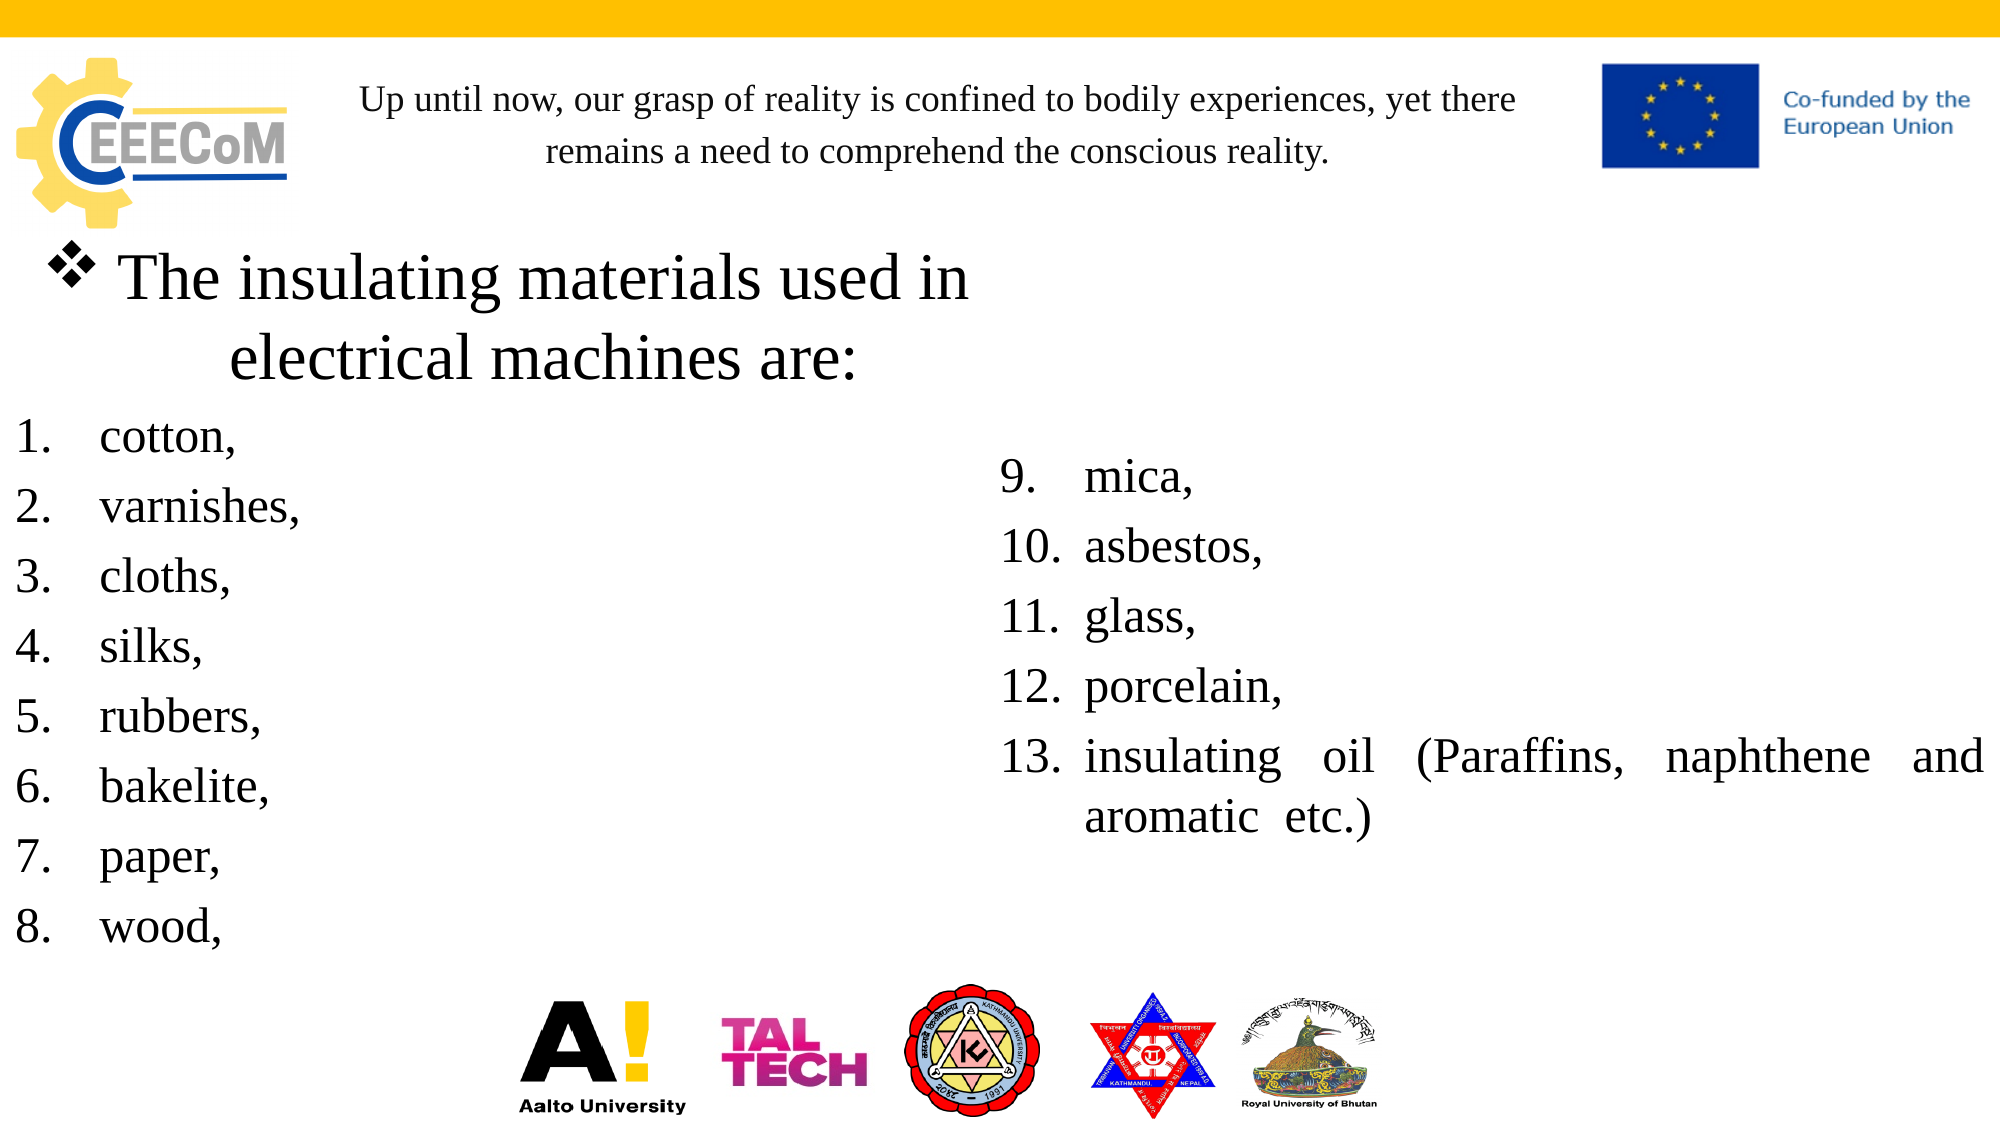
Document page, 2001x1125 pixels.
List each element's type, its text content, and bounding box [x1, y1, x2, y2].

title Up until now, our grasp of reality is confined to bodily experiences, yet there remains a need to comprehend the conscious reality. [312, 37, 1565, 201]
picture [1595, 46, 2000, 181]
list The insulating materials used in electrical machines are: cotton, varnishes, cloths, silks, rubbers, bakelite, paper, wood, mica, asbestos, glass, porcelain, insulating oil (Paraffins, naphthene and aromatic etc.) [0, 224, 2000, 975]
picture [11, 50, 299, 224]
picture [512, 984, 1382, 1125]
